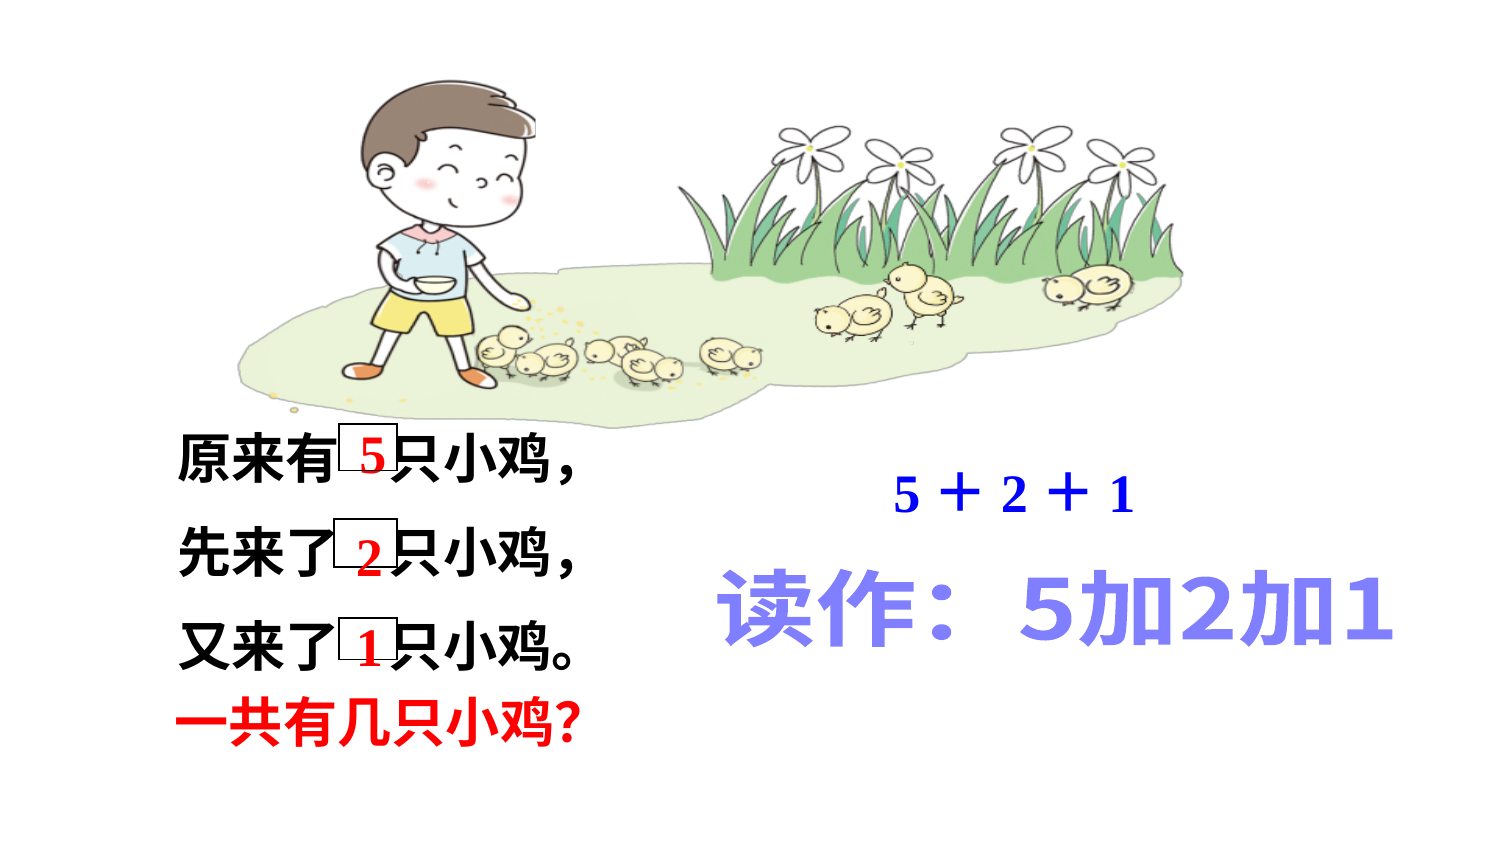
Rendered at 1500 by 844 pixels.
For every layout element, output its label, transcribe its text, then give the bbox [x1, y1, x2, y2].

picture [222, 36, 1213, 430]
text_box 一共有几只小鸡？ [160, 681, 624, 761]
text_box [162, 417, 1088, 686]
text_box 5＋2＋1 [1088, 450, 1348, 531]
